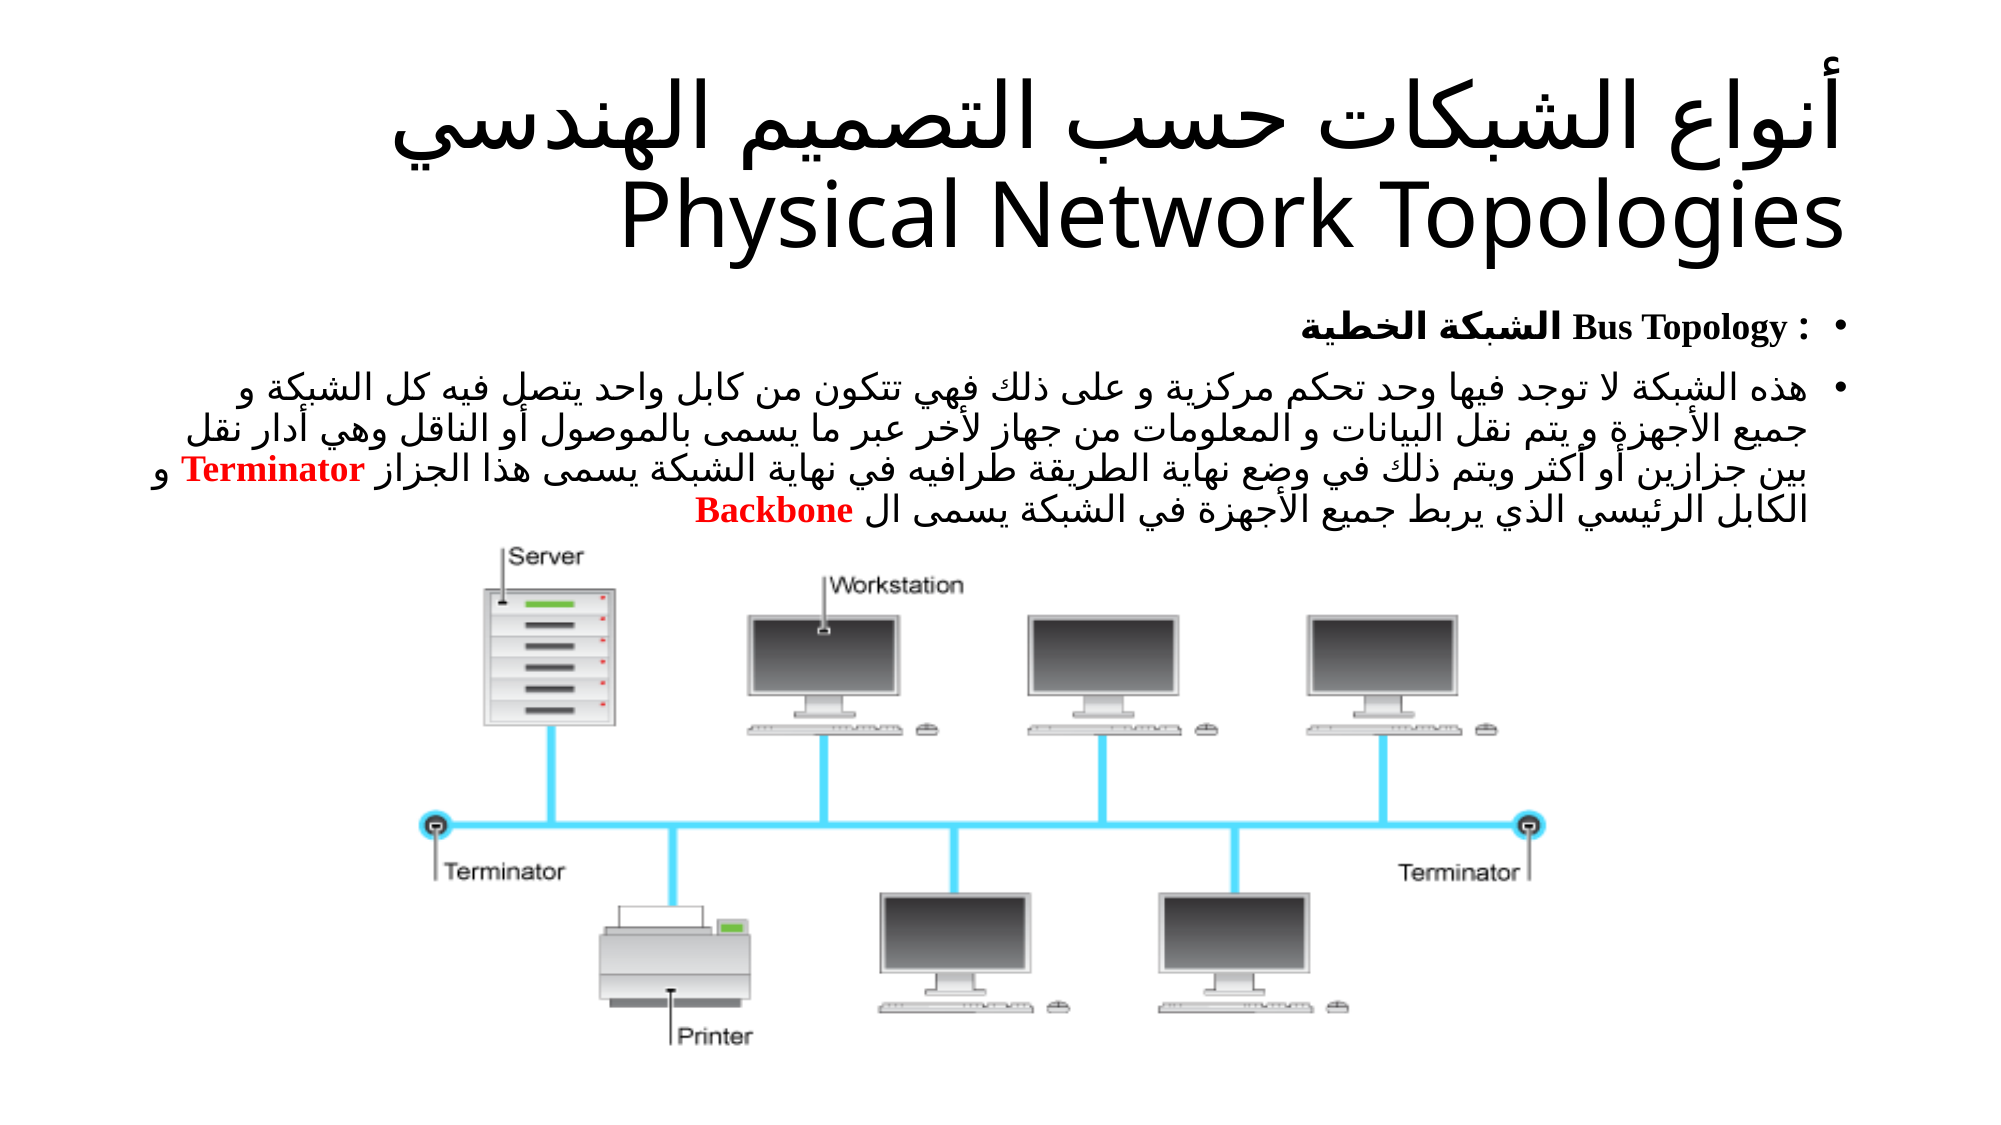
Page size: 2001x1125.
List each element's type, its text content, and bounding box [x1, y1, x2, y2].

list : Bus Topology الشبكة الخطية هذه الشبكة لا توجد فيها وحد تحكم مركزية و على ذلك فهي تتكون من كابل واحد يتصل فيه كل الشبكة و جميع الأجهزة و يتم نقل البيانات و المعلومات من جهاز لأخر عبر ما يسمى بالموصول أو الناقل وهي أدار نقل بين جزازين أو أكثر ويتم ذلك في وضع نهاية الطريقة طرافيه في نهاية الشبكة يسمى هذا الجزاز Terminator و الكابل الرئيسي الذي يربط جميع الأجهزة في الشبكة يسمى ال Backbone [137, 299, 1863, 1014]
picture [397, 536, 1566, 1057]
title أنواع الشبكات حسب التصميم الهندسي Physical Network Topologies [137, 59, 1863, 278]
